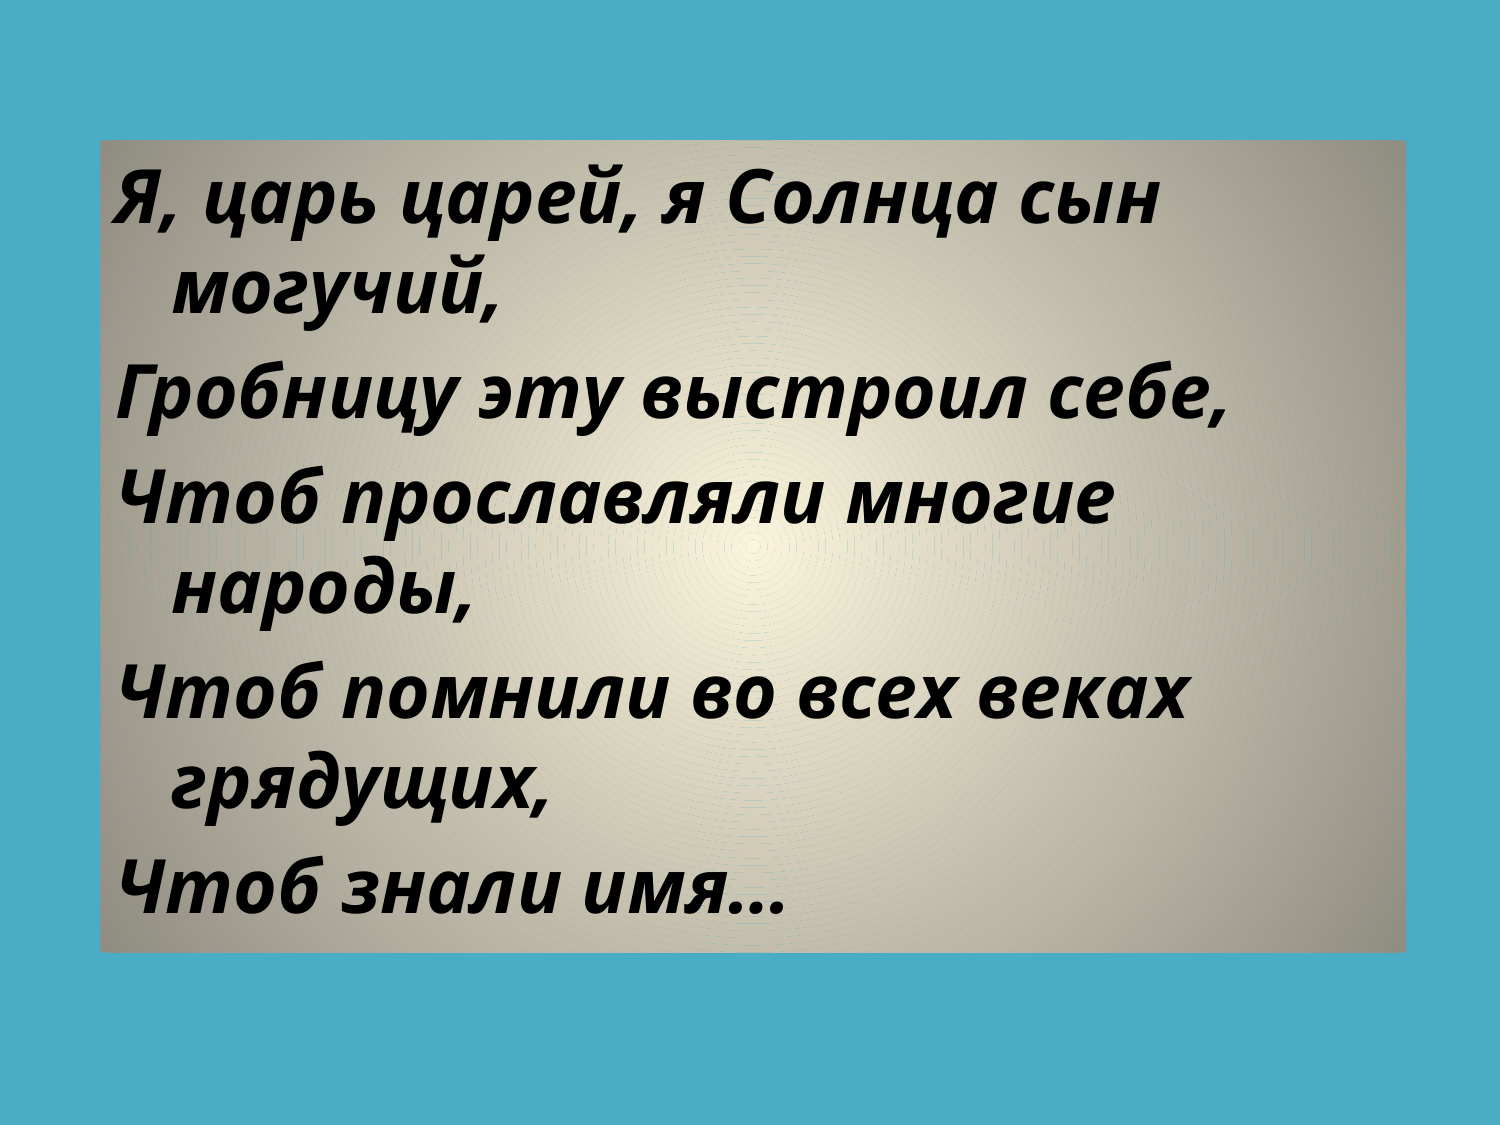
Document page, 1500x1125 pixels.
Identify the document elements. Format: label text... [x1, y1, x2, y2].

list Я, царь царей, я Солнца сын могучий, Гробницу эту выстроил себе, Чтоб прославляли многие народы, Чтоб помнили во всех веках грядущих, Чтоб знали имя… [100, 140, 1407, 953]
